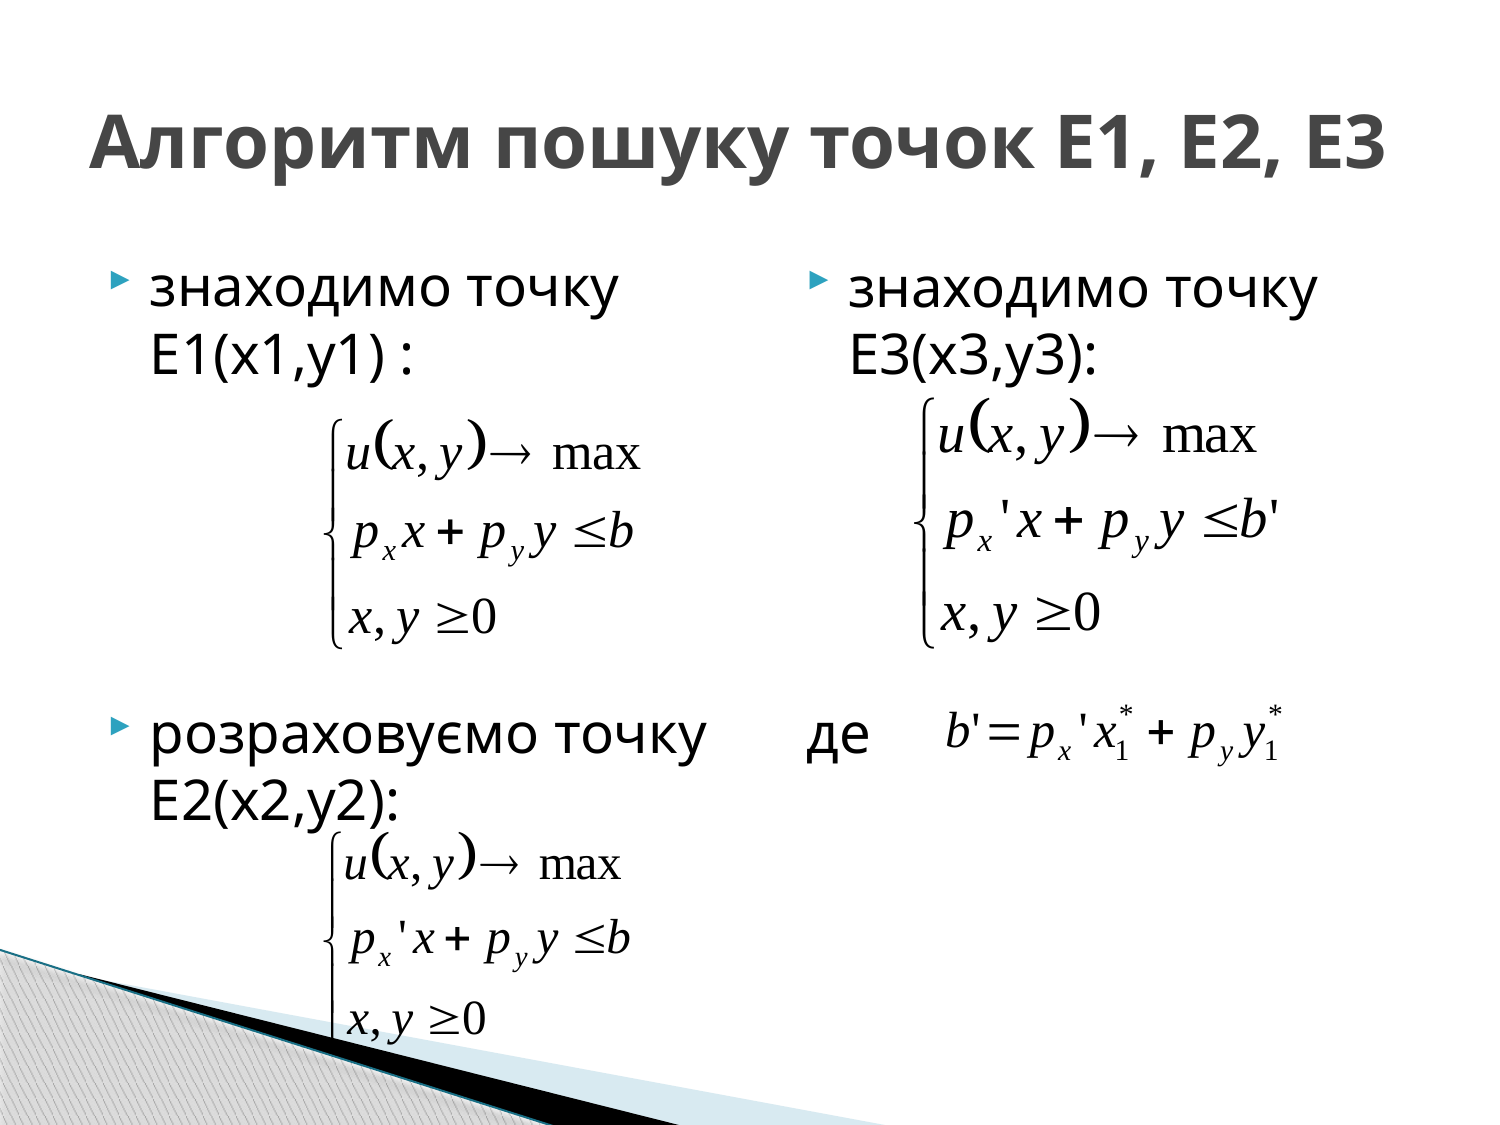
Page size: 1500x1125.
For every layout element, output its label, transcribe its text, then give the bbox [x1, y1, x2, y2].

list знаходимо точку Е1(х1,у1) : розраховуємо точку Е2(х2,у2): [75, 243, 773, 986]
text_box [312, 408, 654, 661]
list знаходимо точку Е3(х3,у3): де [773, 243, 1437, 986]
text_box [902, 386, 1290, 661]
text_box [312, 822, 642, 1061]
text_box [938, 692, 1291, 778]
title Алгоритм пошуку точок Е1, Е2, Е3 [75, 45, 1425, 233]
